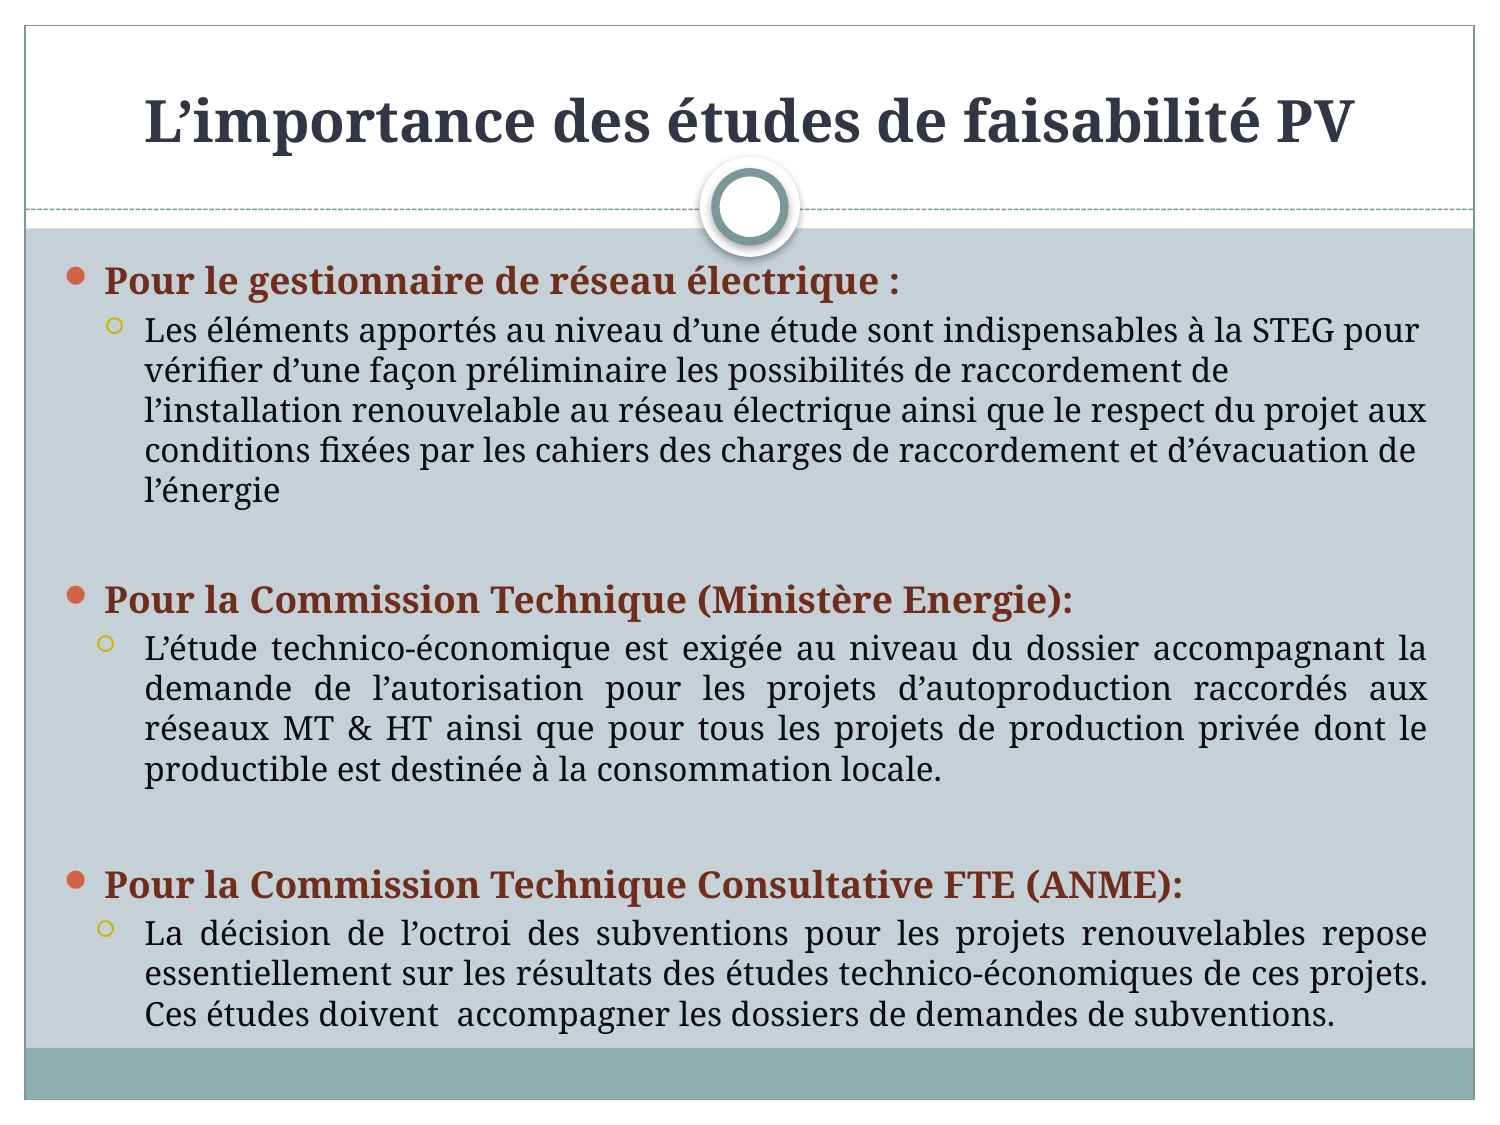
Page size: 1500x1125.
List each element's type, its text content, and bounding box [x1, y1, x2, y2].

list Pour le gestionnaire de réseau électrique : Les éléments apportés au niveau d’une étude sont indispensables à la STEG pour vérifier d’une façon préliminaire les possibilités de raccordement de l’installation renouvelable au réseau électrique ainsi que le respect du projet aux conditions fixées par les cahiers des charges de raccordement et d’évacuation de l’énergie Pour la Commission Technique (Ministère Energie): L’étude technico-économique est exigée au niveau du dossier accompagnant la demande de l’autorisation pour les projets d’autoproduction raccordés aux réseaux MT & HT ainsi que pour tous les projets de production privée dont le productible est destinée à la consommation locale. Pour la Commission Technique Consultative FTE (ANME): La décision de l’octroi des subventions pour les projets renouvelables repose essentiellement sur les résultats des études technico-économiques de ces projets. Ces études doivent accompagner les dossiers de demandes de subventions. [49, 250, 1445, 1071]
title L’importance des études de faisabilité PV [29, 37, 1471, 162]
